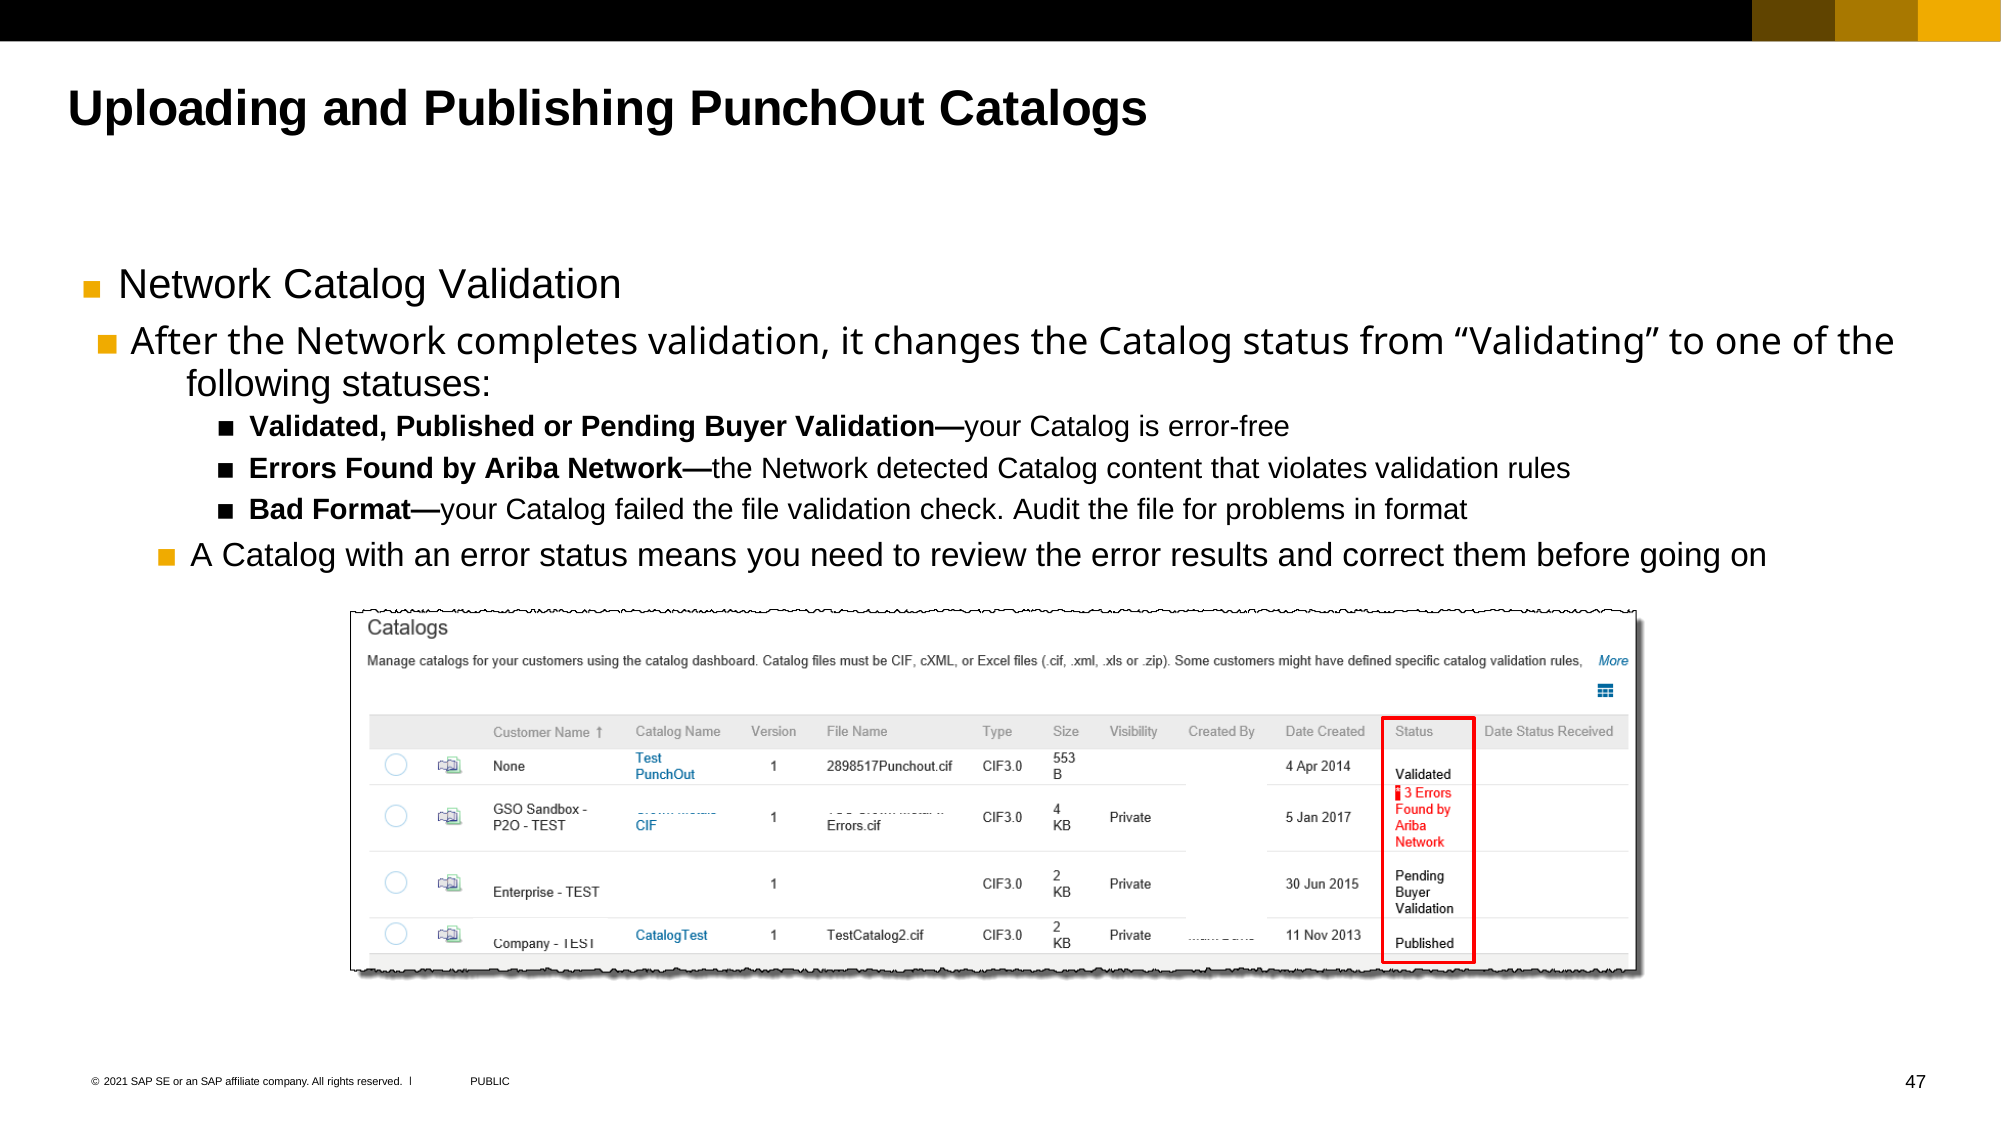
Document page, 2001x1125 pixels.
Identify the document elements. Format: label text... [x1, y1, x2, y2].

text_box ▪Errors Found by Ariba Network—the Network detected Catalog content that violates validation rules ▪Bad Format—your Catalog failed the file validation check. Audit the file for problems in format [215, 449, 1571, 527]
text_box ▪ Network Catalog Validation [80, 257, 622, 308]
text_box ▪After the Network completes validation, it changes the Catalog status from “Validating” to one of the [94, 317, 1906, 363]
text_box [0, 42, 2001, 1125]
text_box Uploading and Publishing PunchOut Catalogs [67, 75, 1148, 136]
text_box [1836, 0, 1919, 42]
text_box [1919, 0, 2001, 42]
text_box ©2021 SAP SE or an SAP affiliate company. All rights reserved. ǀ PUBLIC 47 [91, 1069, 1927, 1093]
text_box ▪Validated, Published or Pending Buyer Validation—your Catalog is error-free [216, 407, 1299, 443]
text_box [0, 0, 1751, 42]
text_box ▪A Catalog with an error status means you need to review the error results and correct them before going on [155, 533, 1769, 574]
text_box following statuses: [186, 358, 493, 404]
picture [349, 609, 1653, 988]
text_box [1751, 0, 1836, 42]
